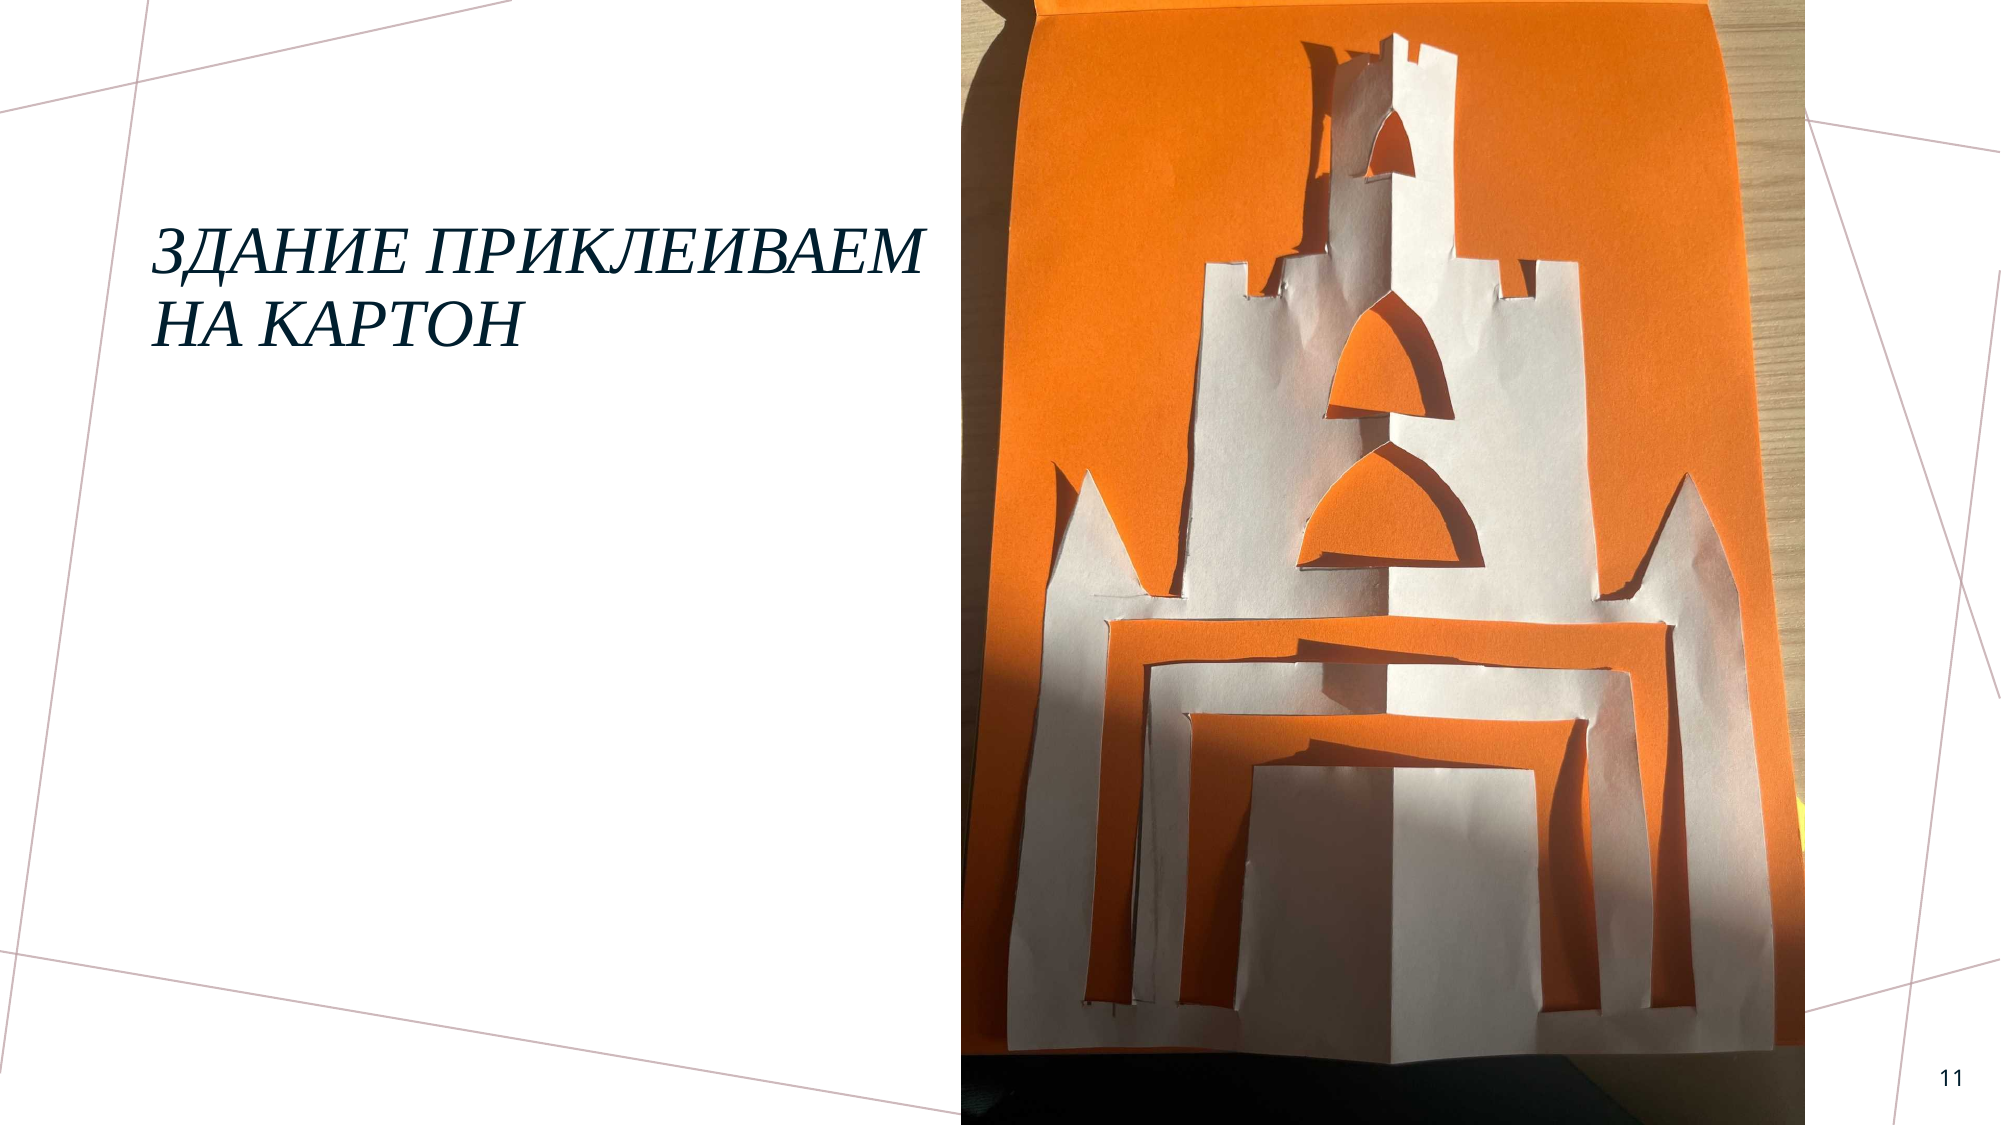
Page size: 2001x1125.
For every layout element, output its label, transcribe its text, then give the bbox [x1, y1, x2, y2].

slide_number 11 [1903, 1049, 1981, 1110]
title Здание приклеиваем на картон [137, 179, 960, 398]
picture [960, 0, 1805, 1125]
